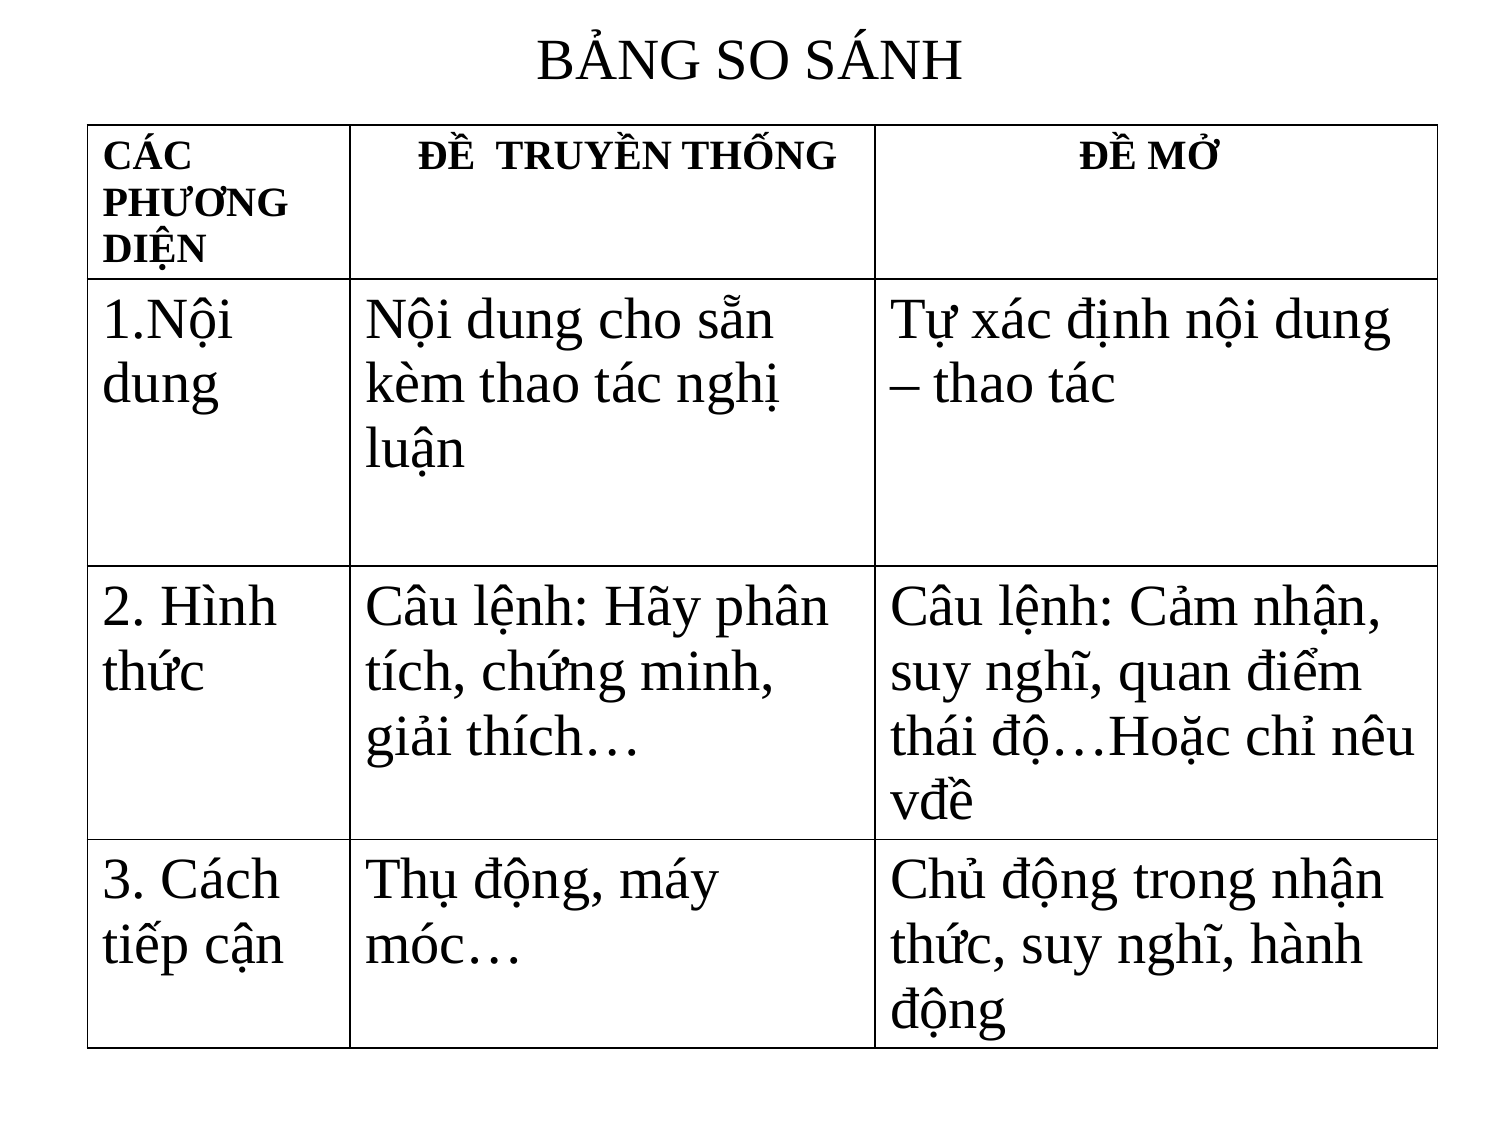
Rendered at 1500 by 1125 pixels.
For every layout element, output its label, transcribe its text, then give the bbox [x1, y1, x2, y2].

table_cell Chủ động trong nhận thức, suy nghĩ, hành động [876, 840, 1437, 1047]
table_cell Câu lệnh: Cảm nhận, suy nghĩ, quan điểm thái độ…Hoặc chỉ nêu vđề [876, 567, 1437, 839]
table_cell Thụ động, máy móc… [351, 840, 874, 1047]
table_cell Câu lệnh: Hãy phân tích, chứng minh, giải thích… [351, 567, 874, 839]
table_header CÁC PHƯƠNG DIỆN [88, 126, 349, 278]
table_cell 3. Cách tiếp cận [88, 840, 349, 1047]
table_header ĐỀ TRUYỀN THỐNG [351, 126, 874, 278]
table_cell 2. Hình thức [88, 567, 349, 839]
table_cell Tự xác định nội dung – thao tác [876, 280, 1437, 565]
table_cell 1.Nội dung [88, 280, 349, 565]
table_header ĐỀ MỞ [876, 126, 1437, 278]
table_cell Nội dung cho sẵn kèm thao tác nghị luận [351, 280, 874, 565]
title BẢNG SO SÁNH [75, 0, 1425, 113]
